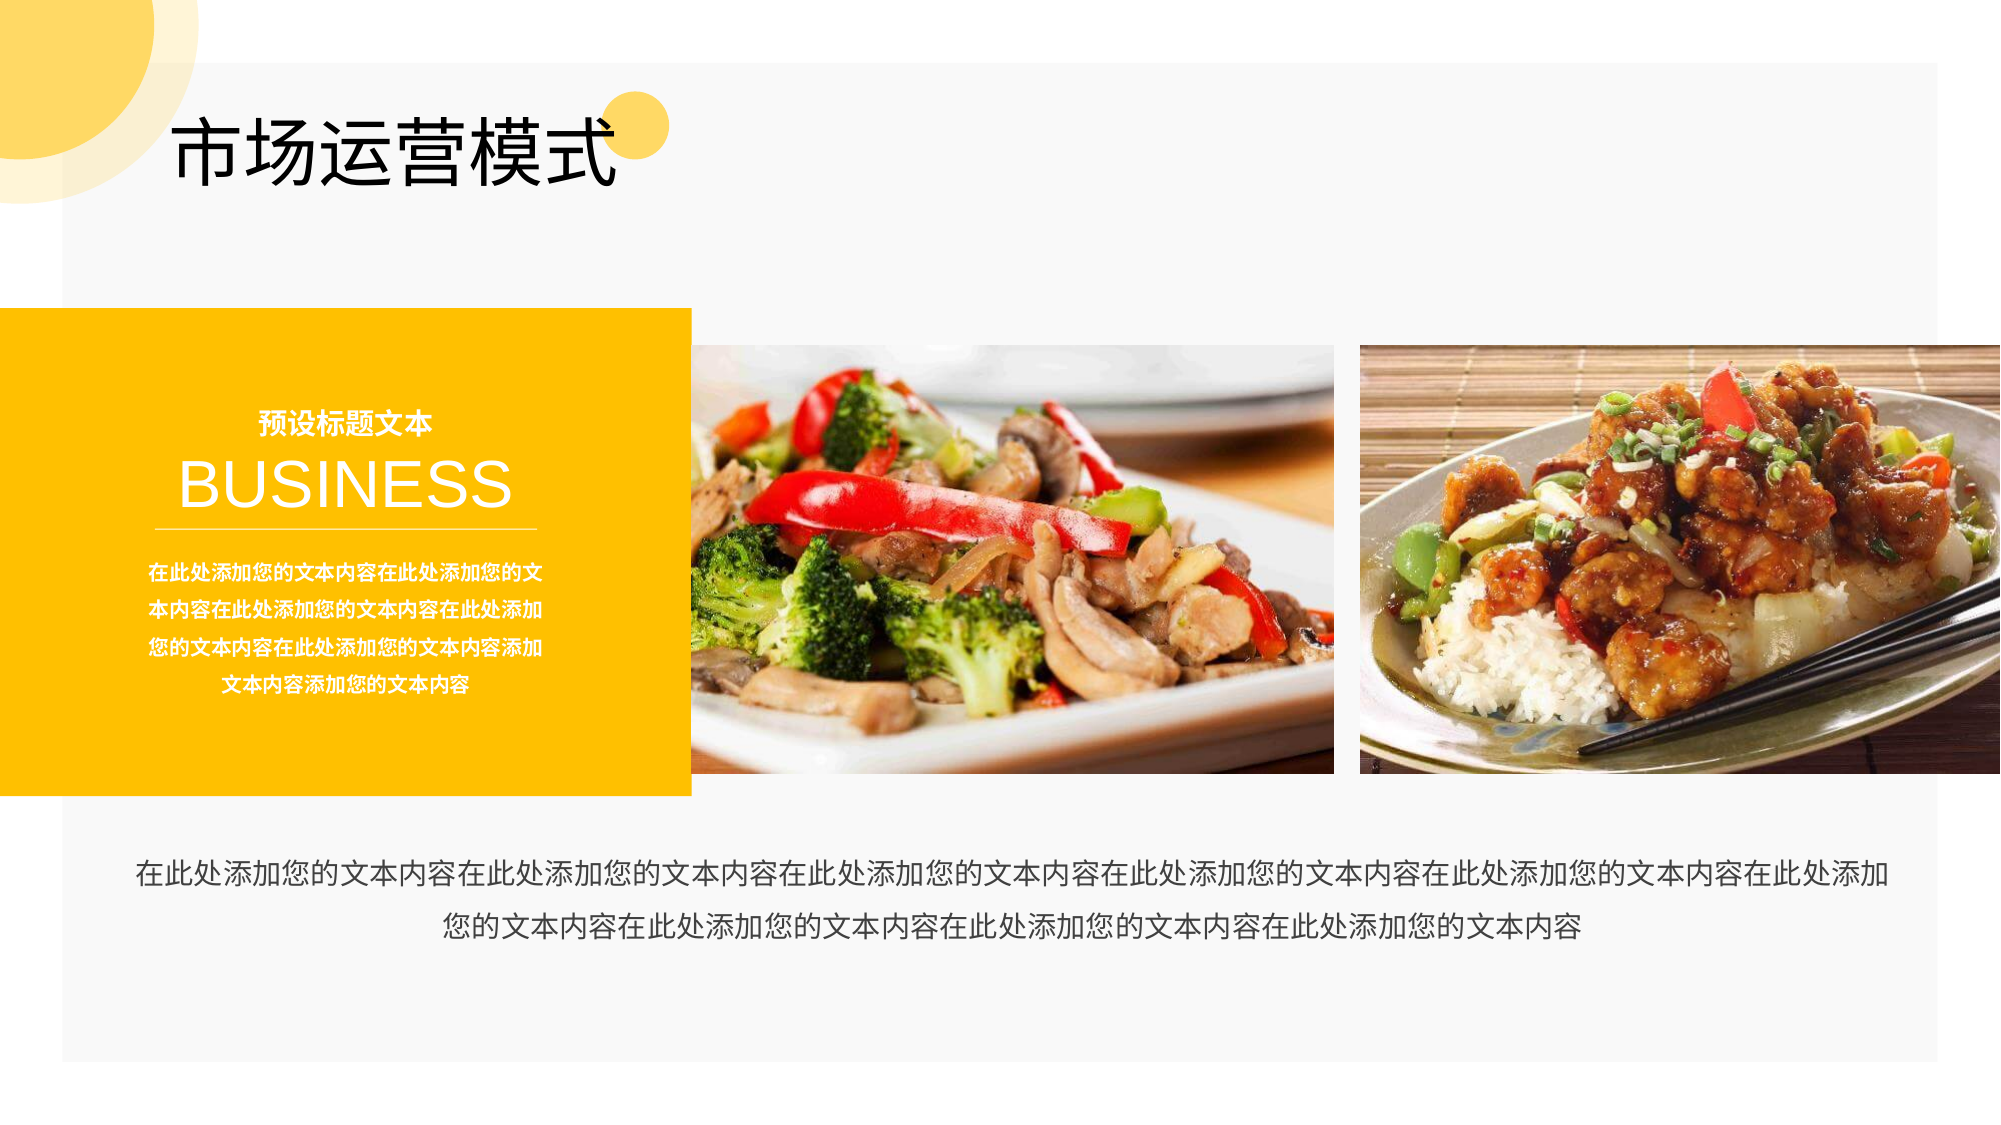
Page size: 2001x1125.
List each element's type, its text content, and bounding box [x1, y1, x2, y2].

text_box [0, 307, 2000, 797]
text_box 在此处添加您的文本内容在此处添加您的文本内容在此处添加您的文本内容在此处添加您的文本内容在此处添加您的文本内容在此处添加您的文本内容在此处添加您的文本内容在此处添加您的文本内容在此处添加您的文本内容 [117, 830, 1909, 951]
